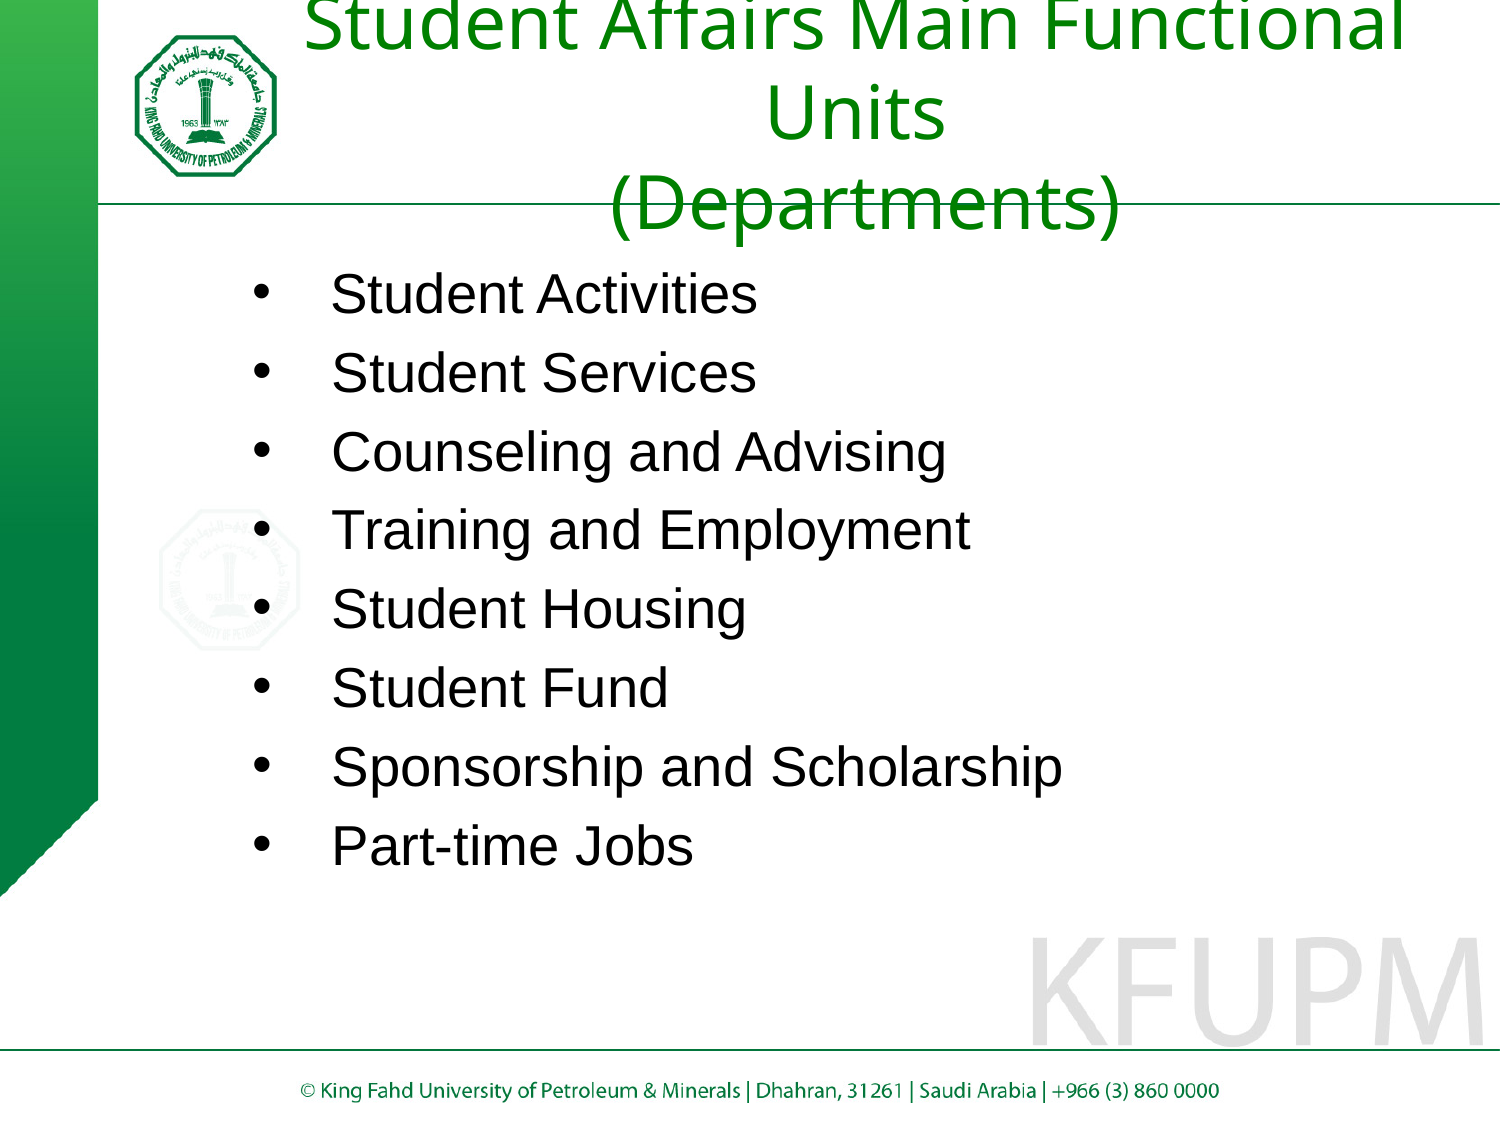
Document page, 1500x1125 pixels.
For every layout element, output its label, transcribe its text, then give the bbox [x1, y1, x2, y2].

title Student Affairs Main Functional Units (Departments) [287, 15, 1426, 204]
picture [0, 0, 1500, 1103]
list Student Activities Student Services Counseling and Advising Training and Employment Student Housing Student Fund Sponsorship and Scholarship Part-time Jobs [162, 249, 1426, 976]
